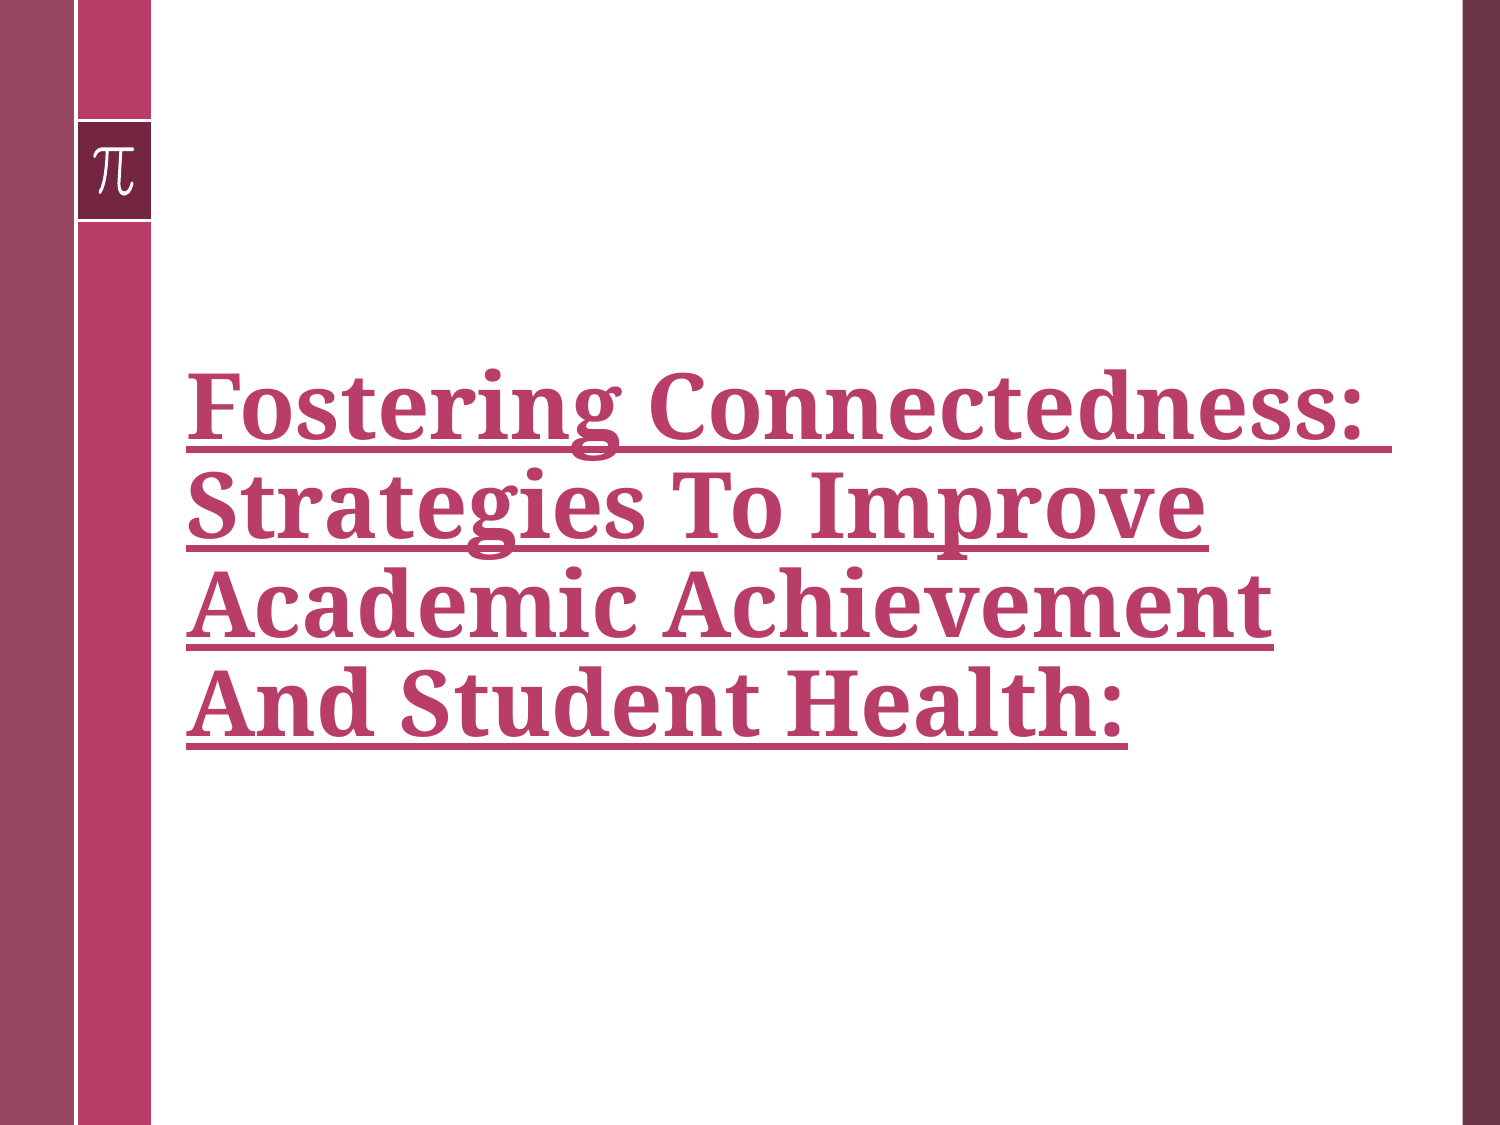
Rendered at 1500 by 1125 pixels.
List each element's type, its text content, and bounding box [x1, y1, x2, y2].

title Fostering Connectedness: Strategies To Improve Academic Achievement And Student Health: [171, 278, 1436, 764]
